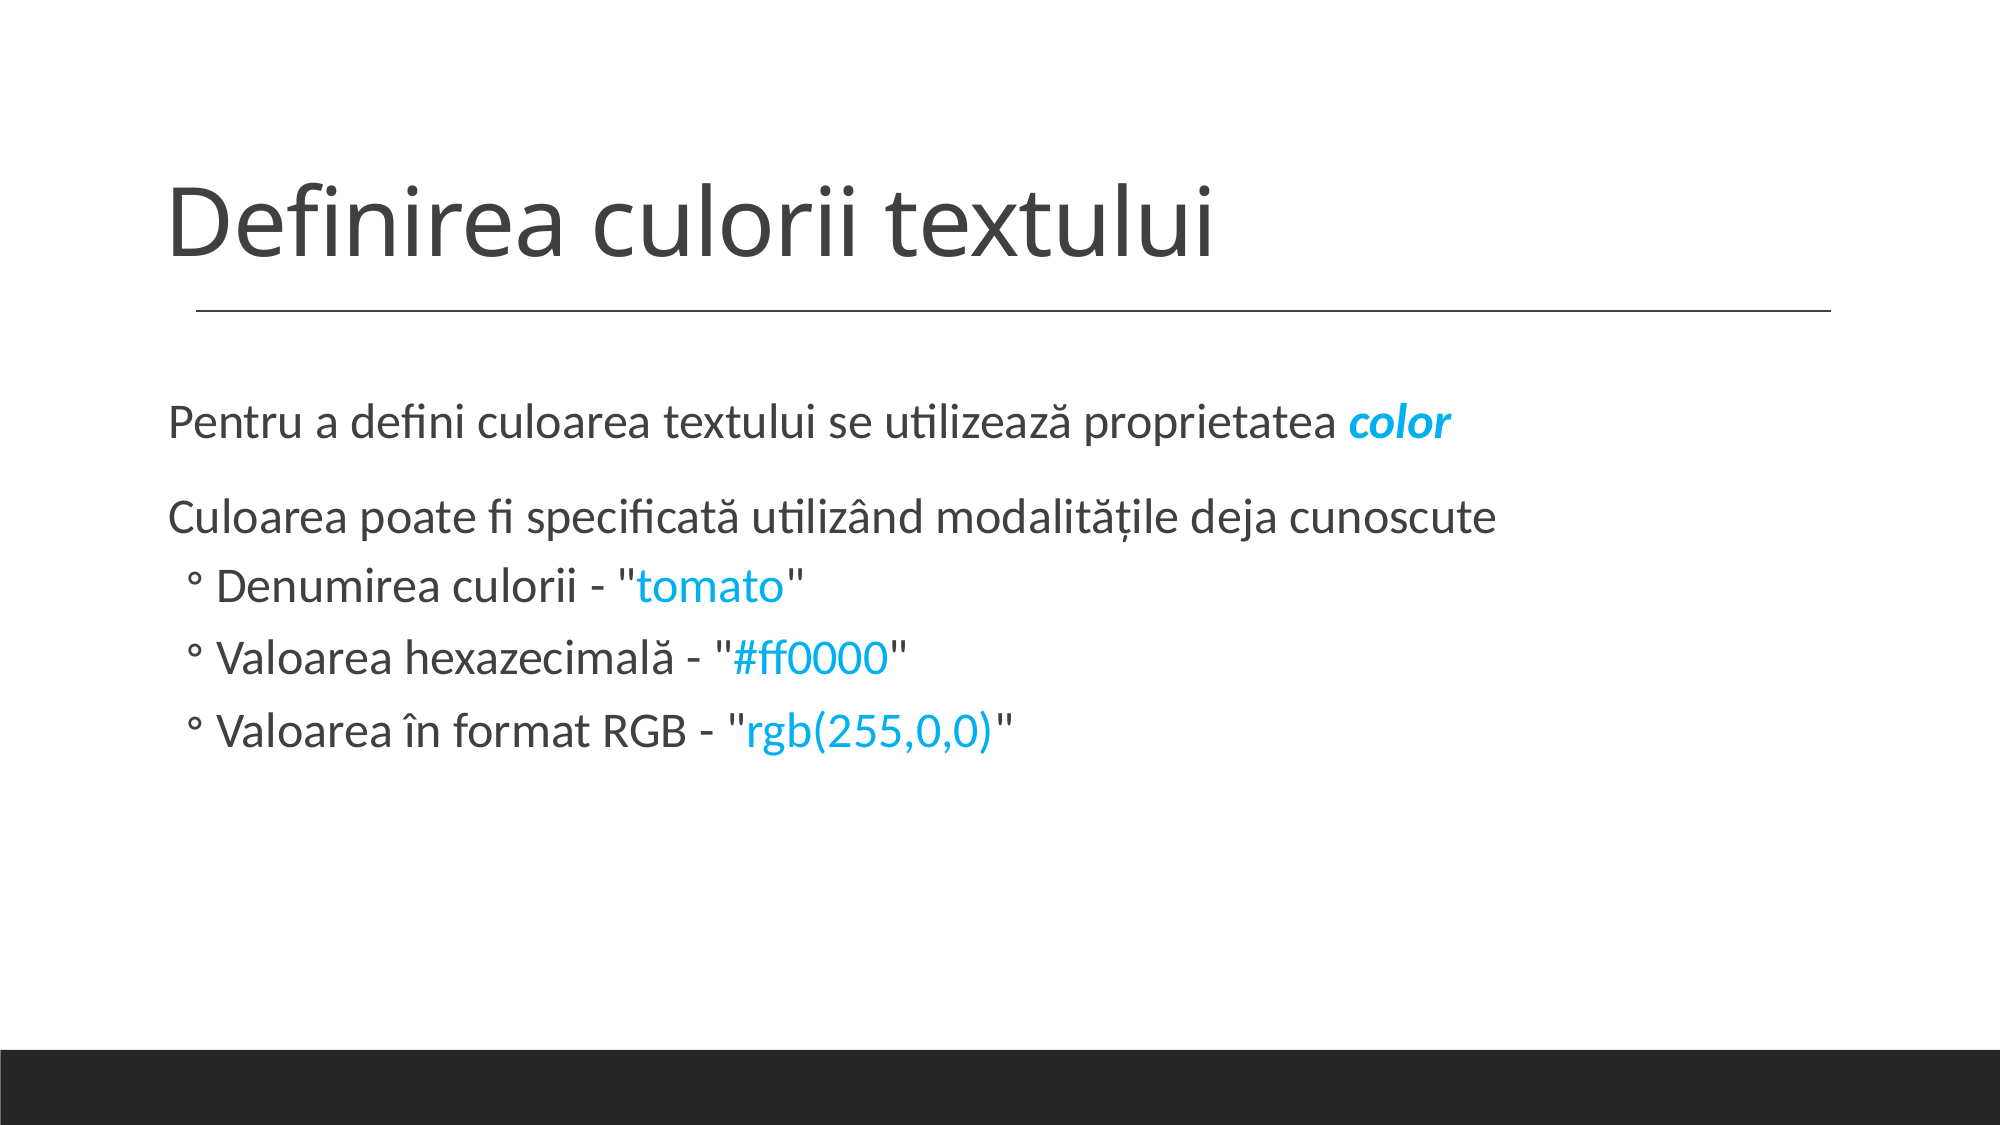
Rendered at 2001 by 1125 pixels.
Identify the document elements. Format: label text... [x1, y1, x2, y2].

list Pentru a defini culoarea textului se utilizează proprietatea color Culoarea poate fi specificată utilizând modalitățile deja cunoscute Denumirea culorii - "tomato" Valoarea hexazecimală - "#ff0000" Valoarea în format RGB - "rgb(255,0,0)" [153, 375, 1830, 1010]
title Definirea culorii textului [124, 47, 1830, 285]
